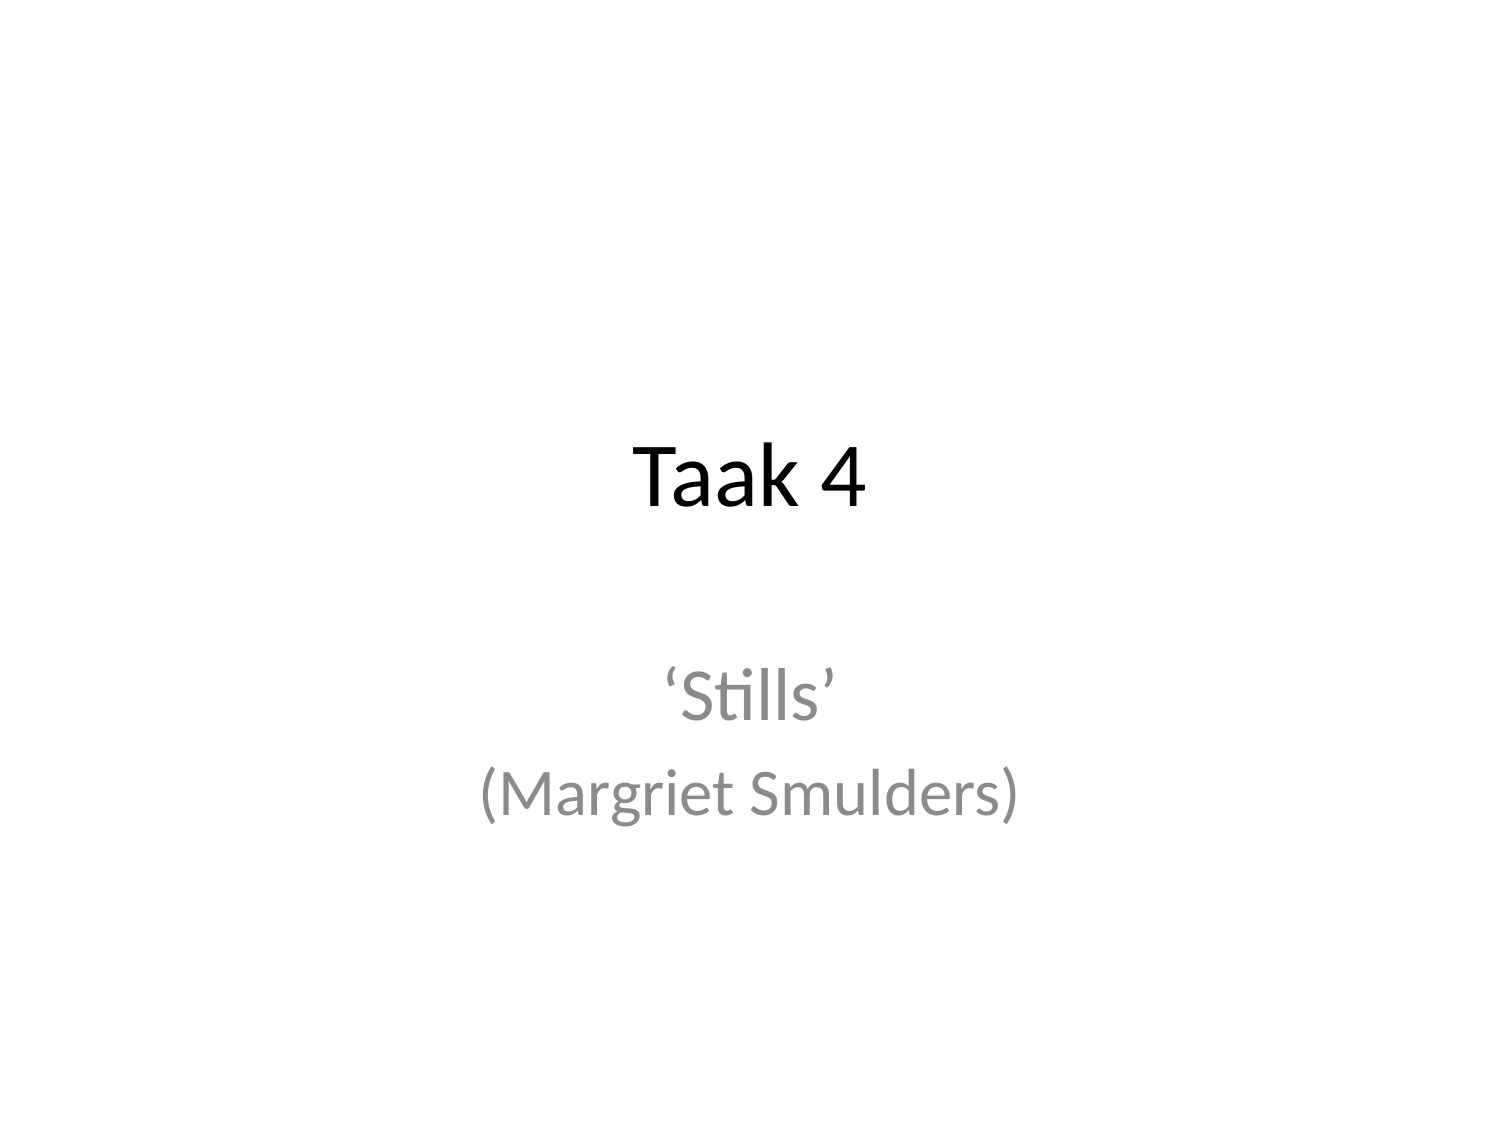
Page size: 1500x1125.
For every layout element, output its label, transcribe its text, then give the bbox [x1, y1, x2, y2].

title Taak 4 [112, 349, 1388, 591]
subtitle ‘Stills’ (Margriet Smulders) [225, 637, 1275, 925]
